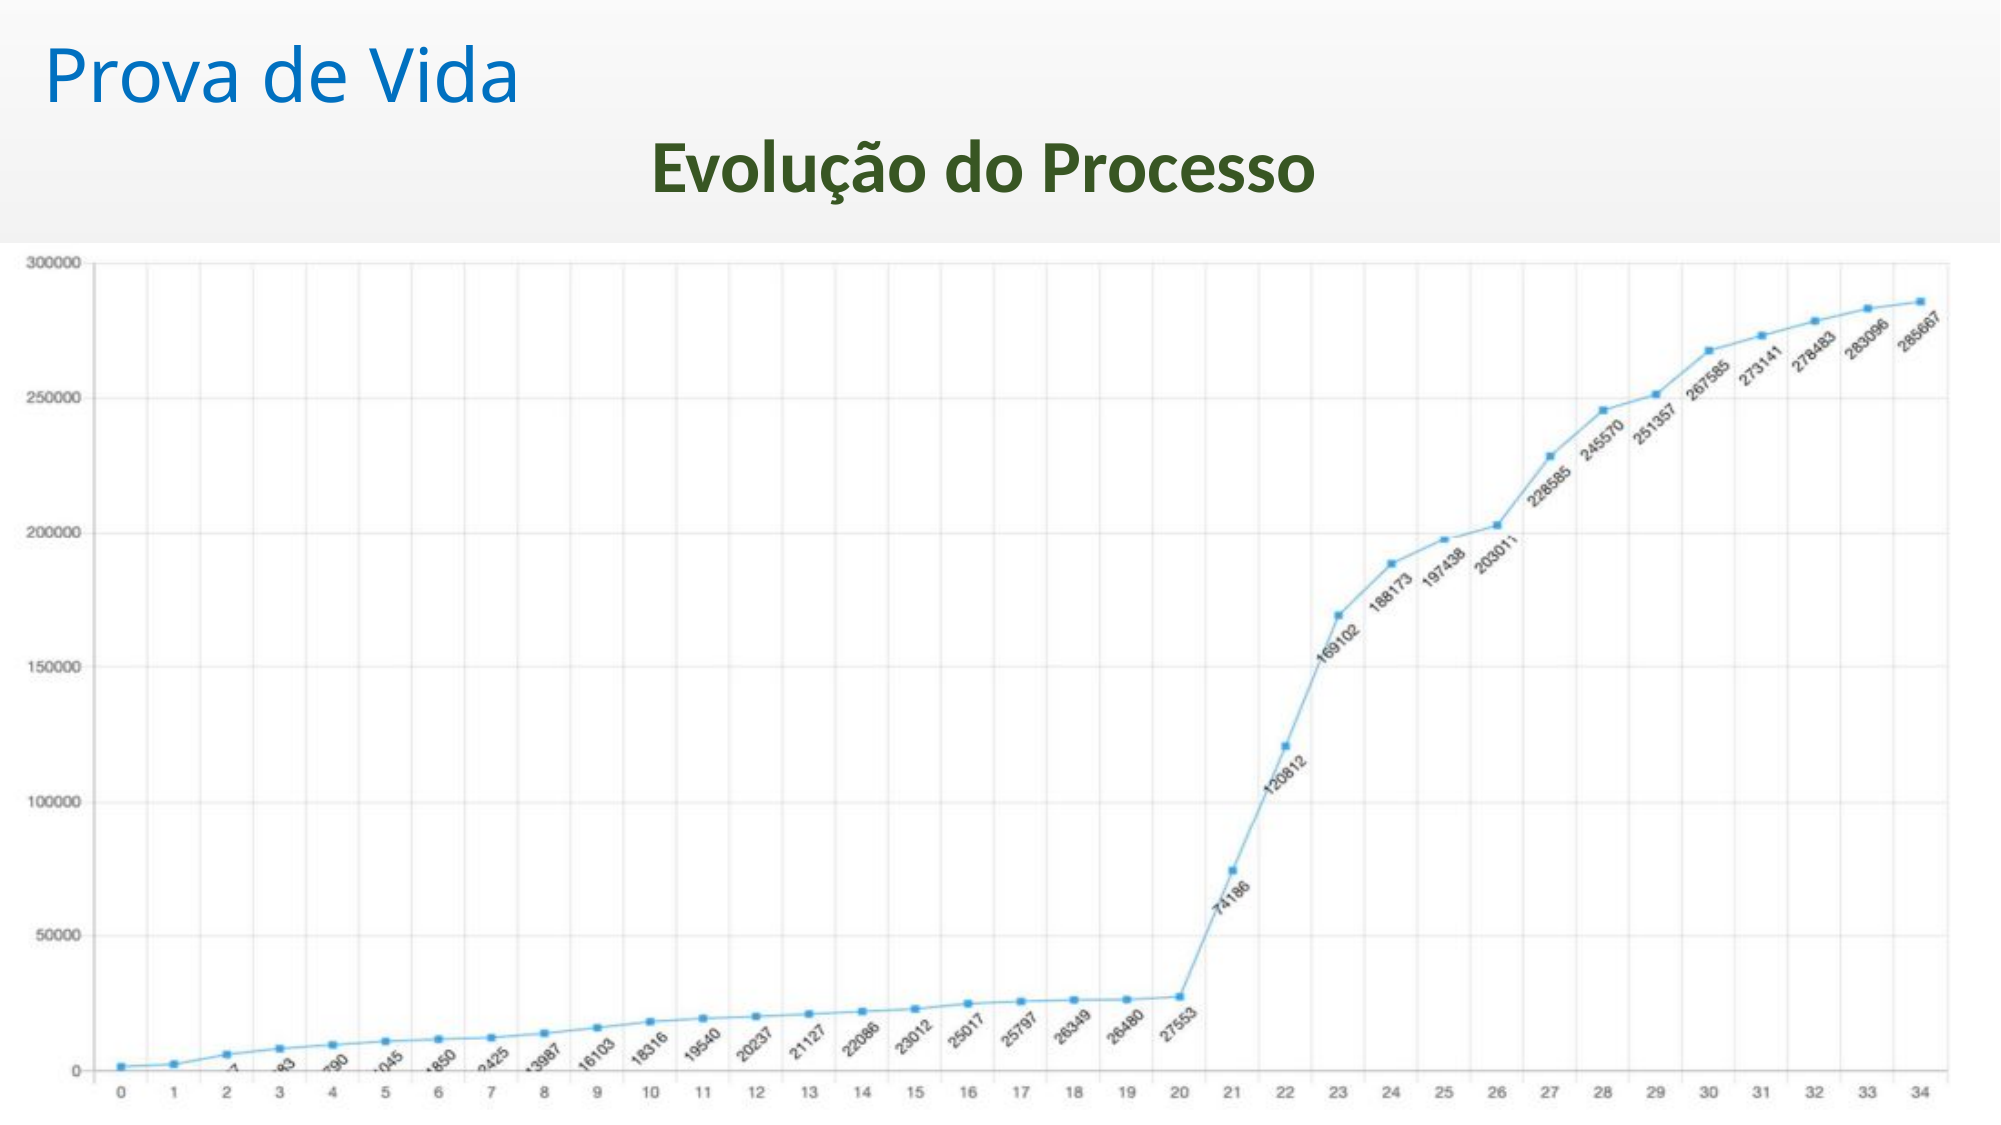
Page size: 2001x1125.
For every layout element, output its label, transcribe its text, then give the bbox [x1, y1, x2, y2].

text_box Prova de Vida Evolução do Processo [28, 20, 1941, 216]
picture [0, 243, 2000, 1125]
